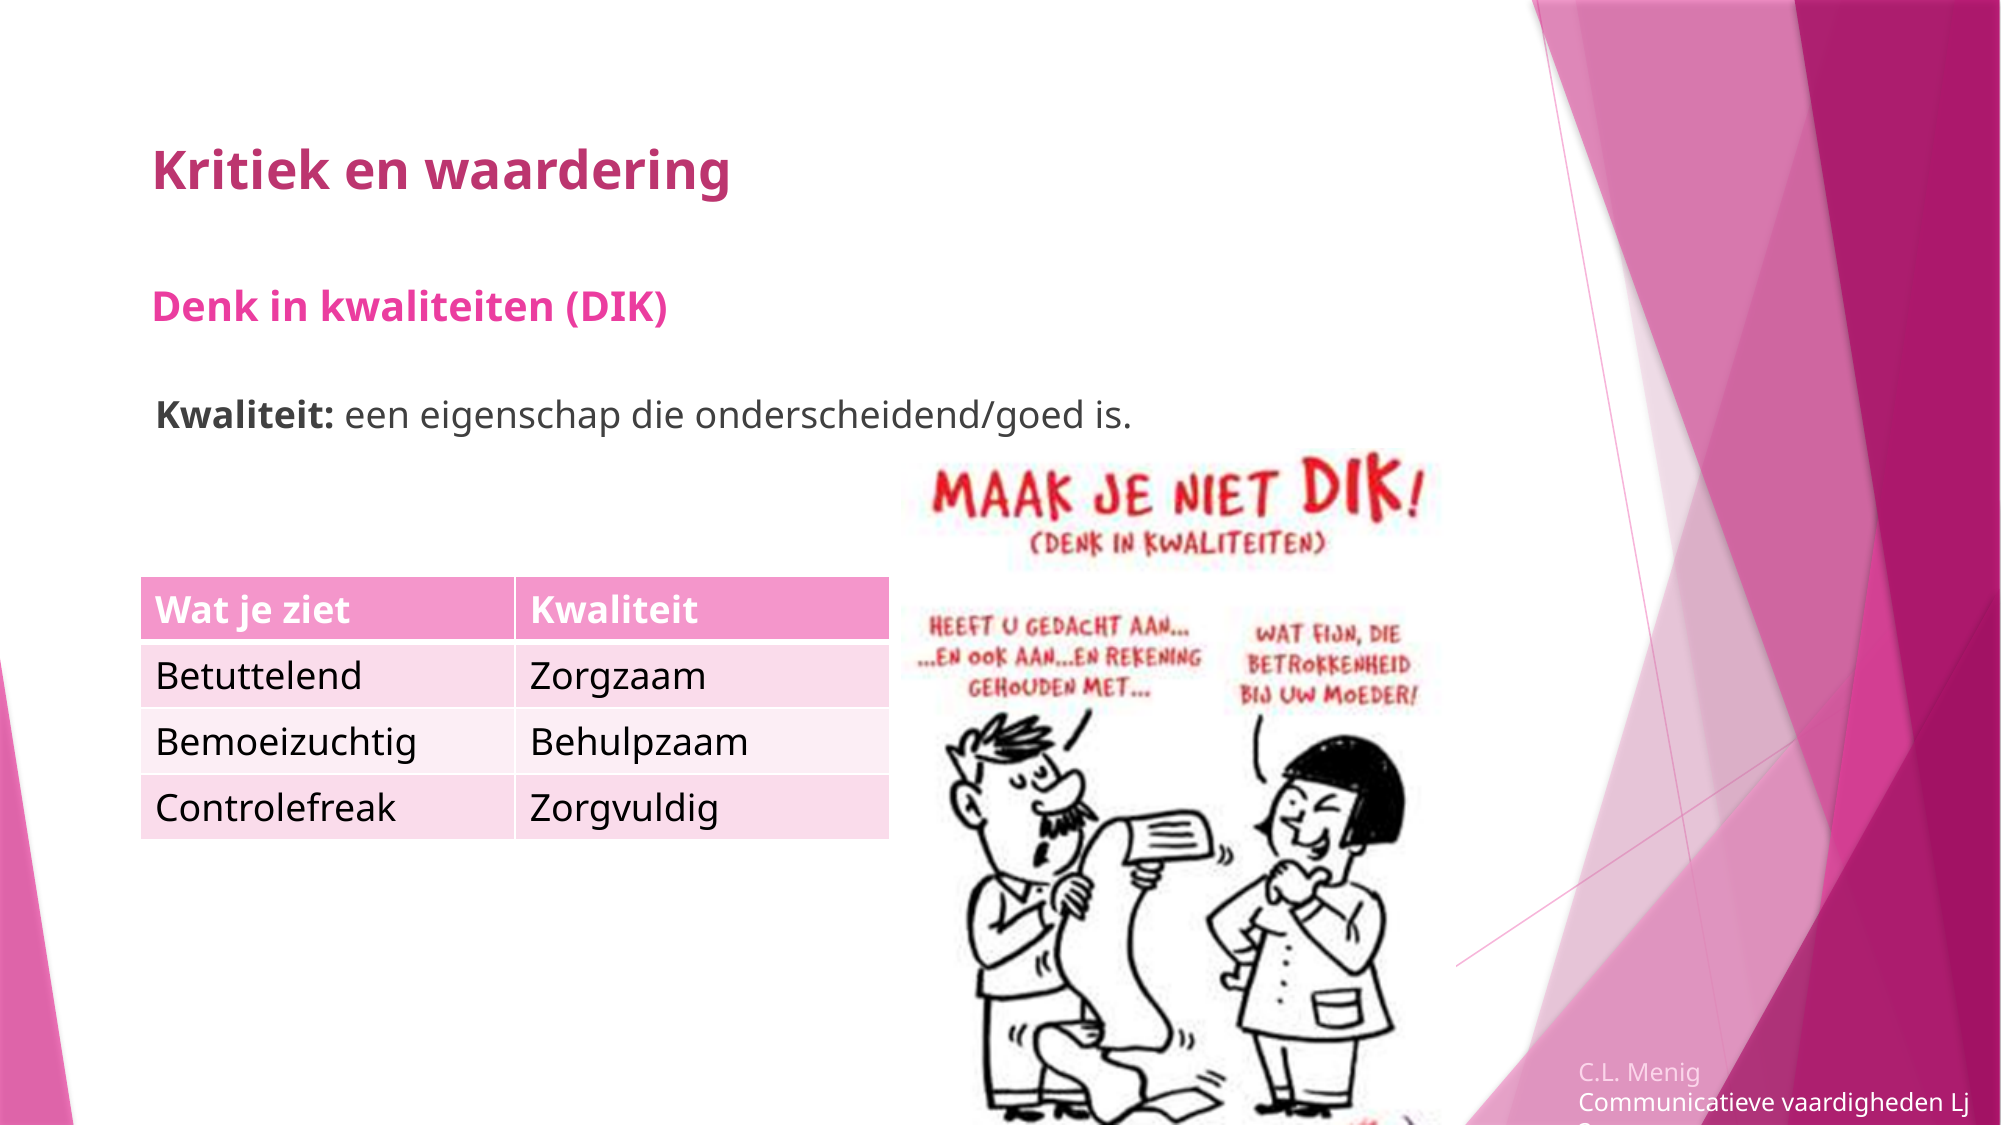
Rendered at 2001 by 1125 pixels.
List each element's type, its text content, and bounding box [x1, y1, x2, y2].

table_cell Behulpzaam [516, 709, 889, 773]
table_cell Bemoeizuchtig [141, 709, 514, 773]
table_cell Betuttelend [141, 645, 514, 707]
table_header Wat je ziet [141, 577, 514, 639]
list Kwaliteit: een eigenschap die onderscheidend/goed is. [139, 383, 1551, 1021]
table_cell Zorgzaam [516, 645, 889, 707]
table_cell Zorgvuldig [516, 775, 889, 839]
table_header Kwaliteit [516, 577, 889, 639]
text_box Kritiek en waardering Denk in kwaliteiten (DIK) [136, 125, 1547, 342]
table_cell Controlefreak [141, 775, 514, 839]
text_box C.L. Menig Communicatieve vaardigheden Lj 3 [1563, 1049, 2000, 1125]
picture [900, 447, 1457, 1125]
